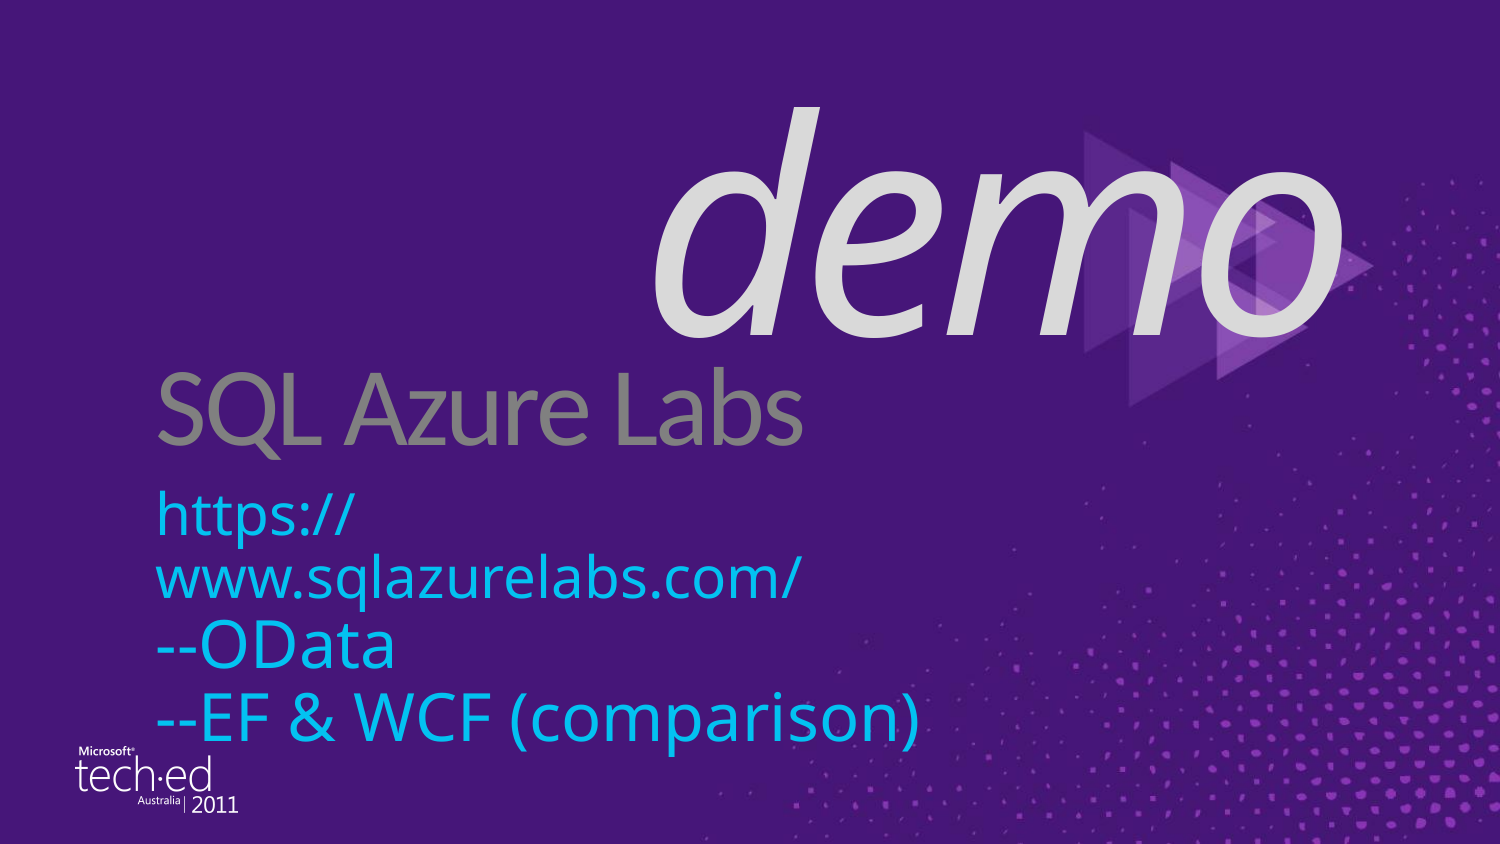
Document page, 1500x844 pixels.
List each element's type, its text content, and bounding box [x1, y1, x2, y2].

list demo [64, 28, 1436, 198]
subtitle https://www.sqlazurelabs.com/ --OData --EF & WCF (comparison) [140, 478, 999, 535]
picture [0, 0, 1500, 844]
title SQL Azure Labs [140, 340, 1288, 529]
